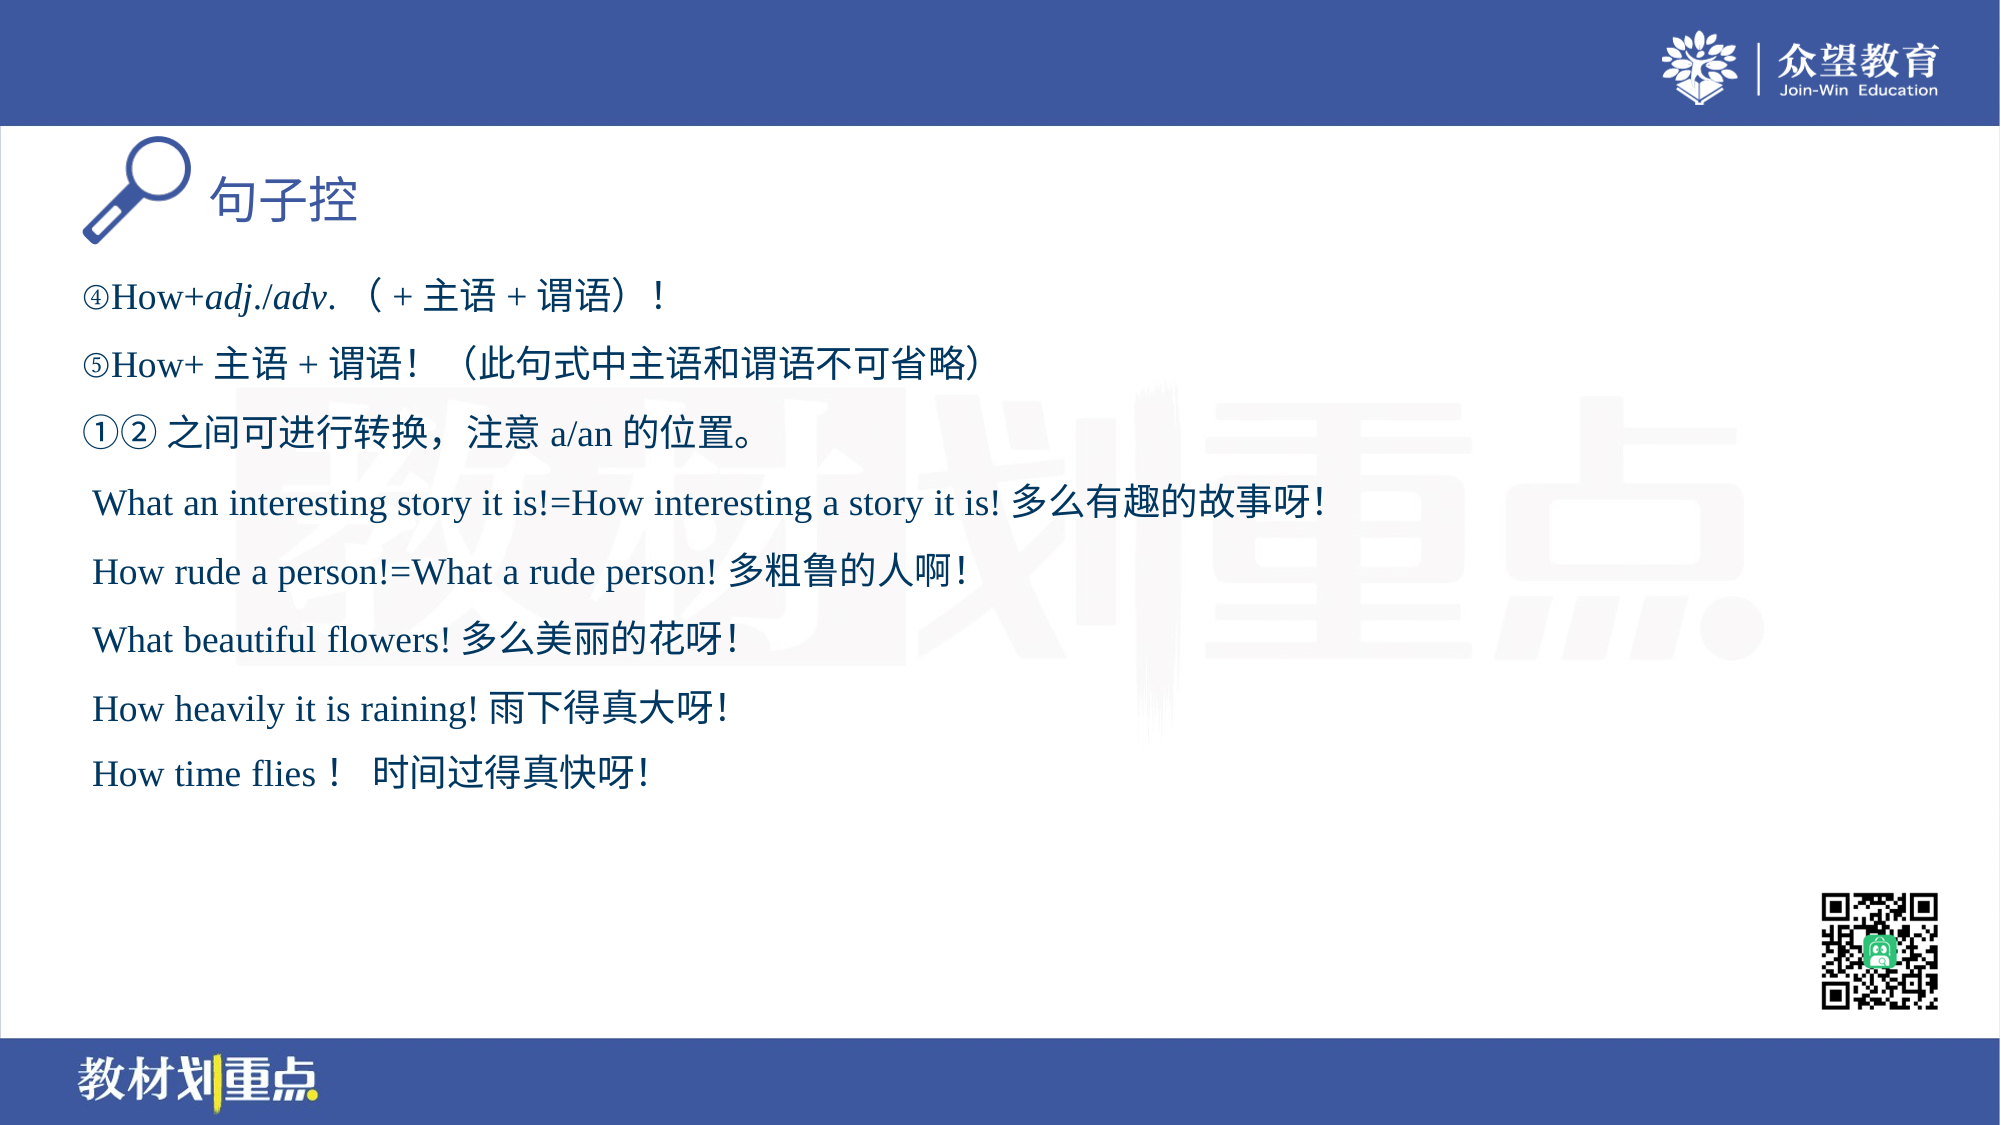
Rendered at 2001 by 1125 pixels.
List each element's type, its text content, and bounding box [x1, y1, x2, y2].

text_box ④How+adj./adv.（+主语+谓语）！ ⑤How+主语+谓语！（此句式中主语和谓语不可省略） ①②之间可进行转换，注意a/an的位置。 What an interesting story it is!=How interesting a story it is!多么有趣的故事呀！ How rude a person!=What a rude person!多粗鲁的人啊！ What beautiful flowers!多么美丽的花呀！ How heavily it is raining!雨下得真大呀！ How time flies！ 时间过得真快呀！ [82, 248, 1817, 787]
picture [0, 0, 2000, 1125]
